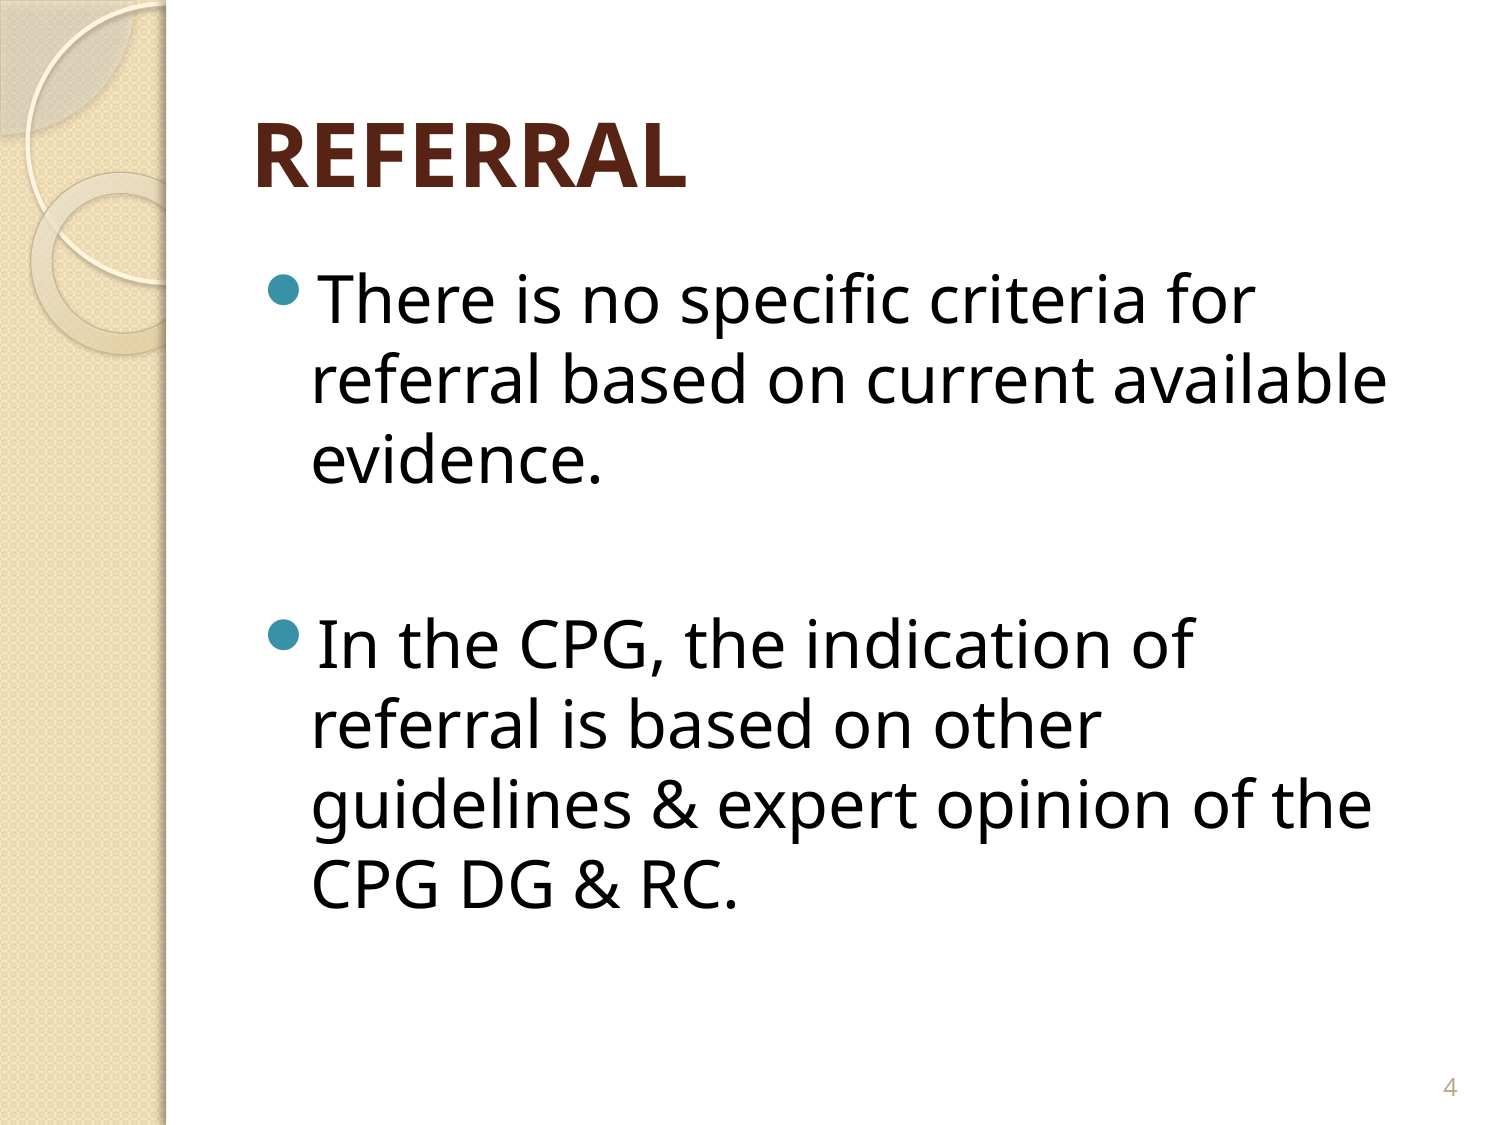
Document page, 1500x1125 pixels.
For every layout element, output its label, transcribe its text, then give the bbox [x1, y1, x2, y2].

title REFERRAL [235, 57, 1466, 246]
slide_number 4 [1413, 1034, 1488, 1113]
list There is no specific criteria for referral based on current available evidence. In the CPG, the indication of referral is based on other guidelines & expert opinion of the CPG DG & RC. [235, 249, 1450, 1038]
